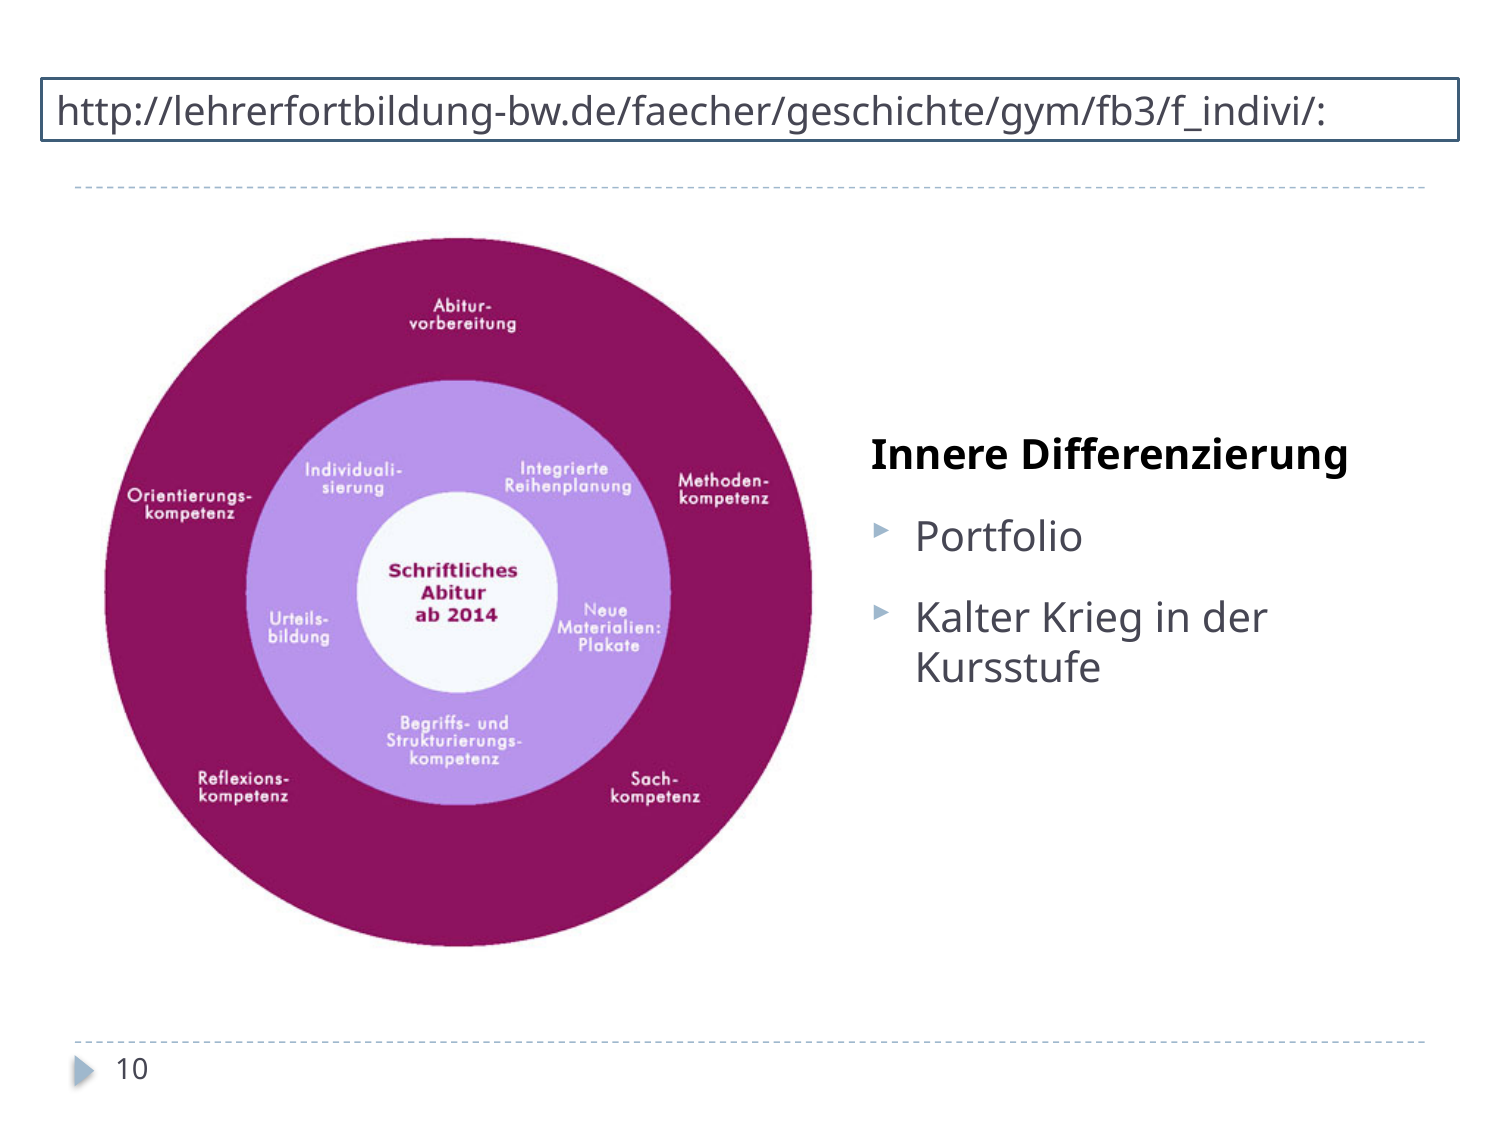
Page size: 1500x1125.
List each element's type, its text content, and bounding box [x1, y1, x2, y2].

text_box http://lehrerfortbildung-bw.de/faecher/geschichte/gym/fb3/f_indivi/: [41, 78, 1459, 141]
slide_number 10 [100, 1042, 426, 1103]
text_box Innere Differenzierung Portfolio Kalter Krieg in der Kursstufe [856, 420, 1412, 705]
picture [100, 231, 818, 954]
